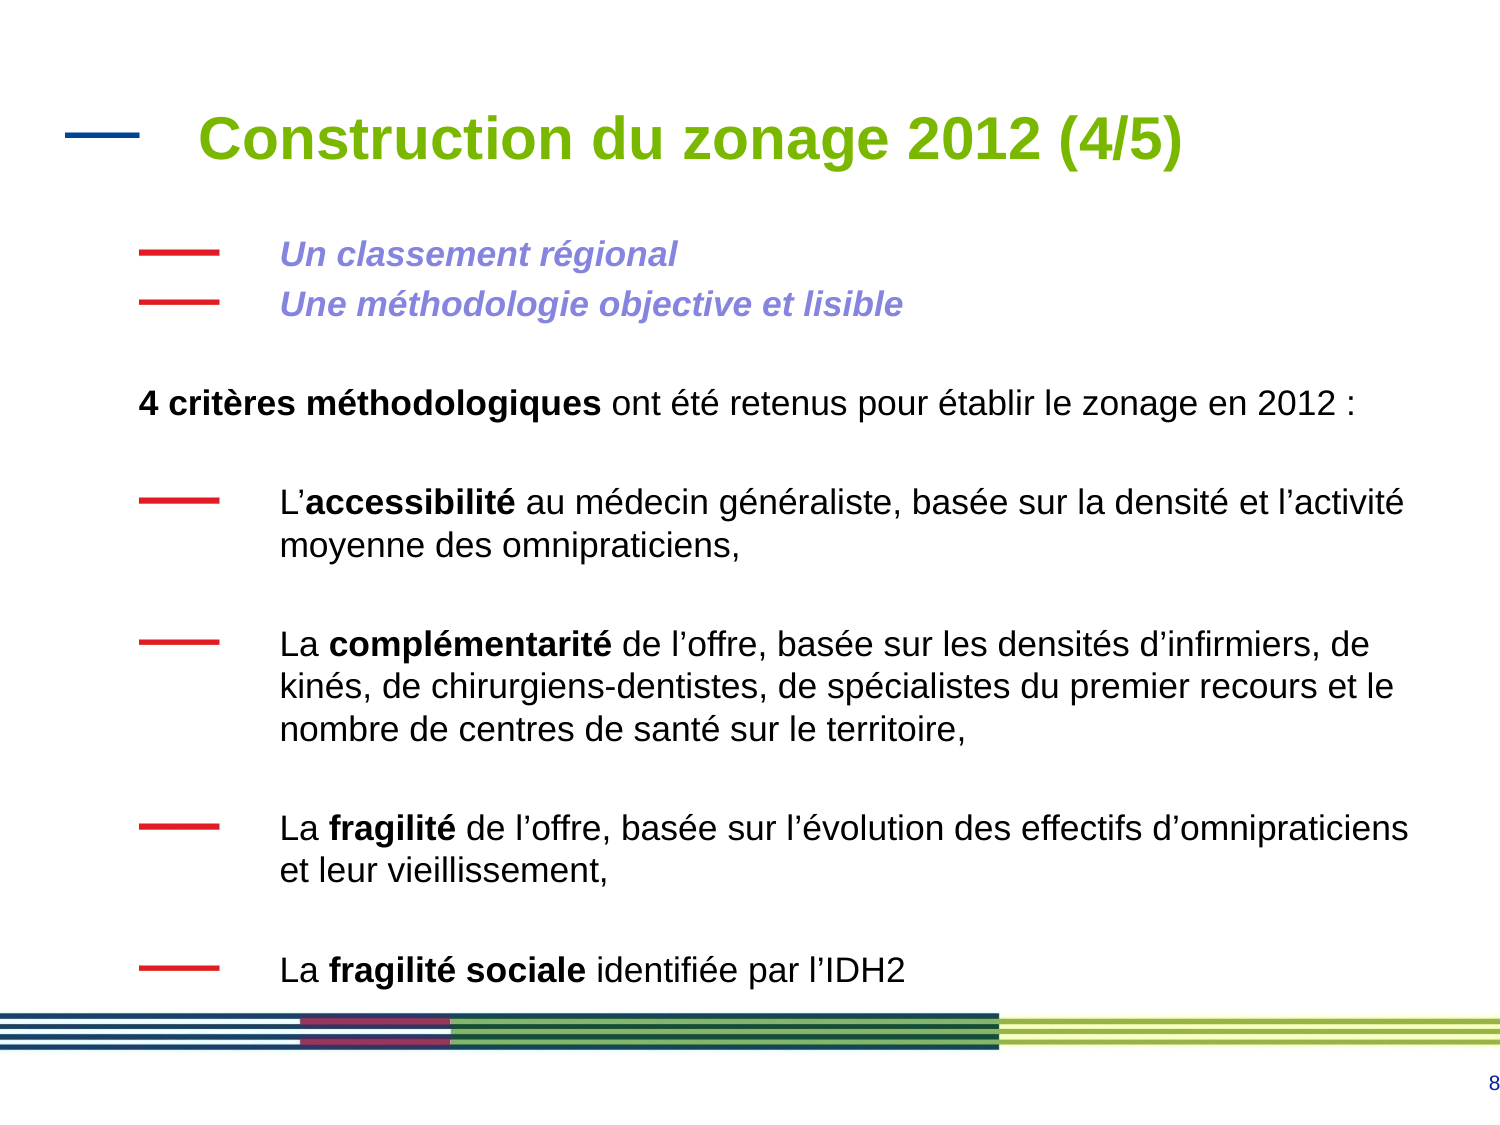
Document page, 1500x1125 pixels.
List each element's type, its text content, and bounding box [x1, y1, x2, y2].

picture [138, 819, 220, 834]
picture [64, 128, 140, 142]
text_box Construction du zonage 2012 (4/5) [49, 91, 1388, 279]
text_box Un classement régional Une méthodologie objective et lisible 4 critères méthodologiques ont été retenus pour établir le zonage en 2012 : L’accessibilité au médecin généraliste, basée sur la densité et l’activité moyenne des omnipraticiens, La complémentarité de l’offre, basée sur les densités d’infirmiers, de kinés, de chirurgiens-dentistes, de spécialistes du premier recours et le nombre de centres de santé sur le territoire, La fragilité de l’offre, basée sur l’évolution des effectifs d’omnipraticiens et leur vieillissement, La fragilité sociale identifiée par l’IDH2 [123, 223, 1435, 898]
picture [138, 961, 220, 975]
picture [0, 999, 1500, 1063]
picture [138, 635, 220, 649]
picture [138, 493, 220, 508]
picture [138, 295, 220, 309]
